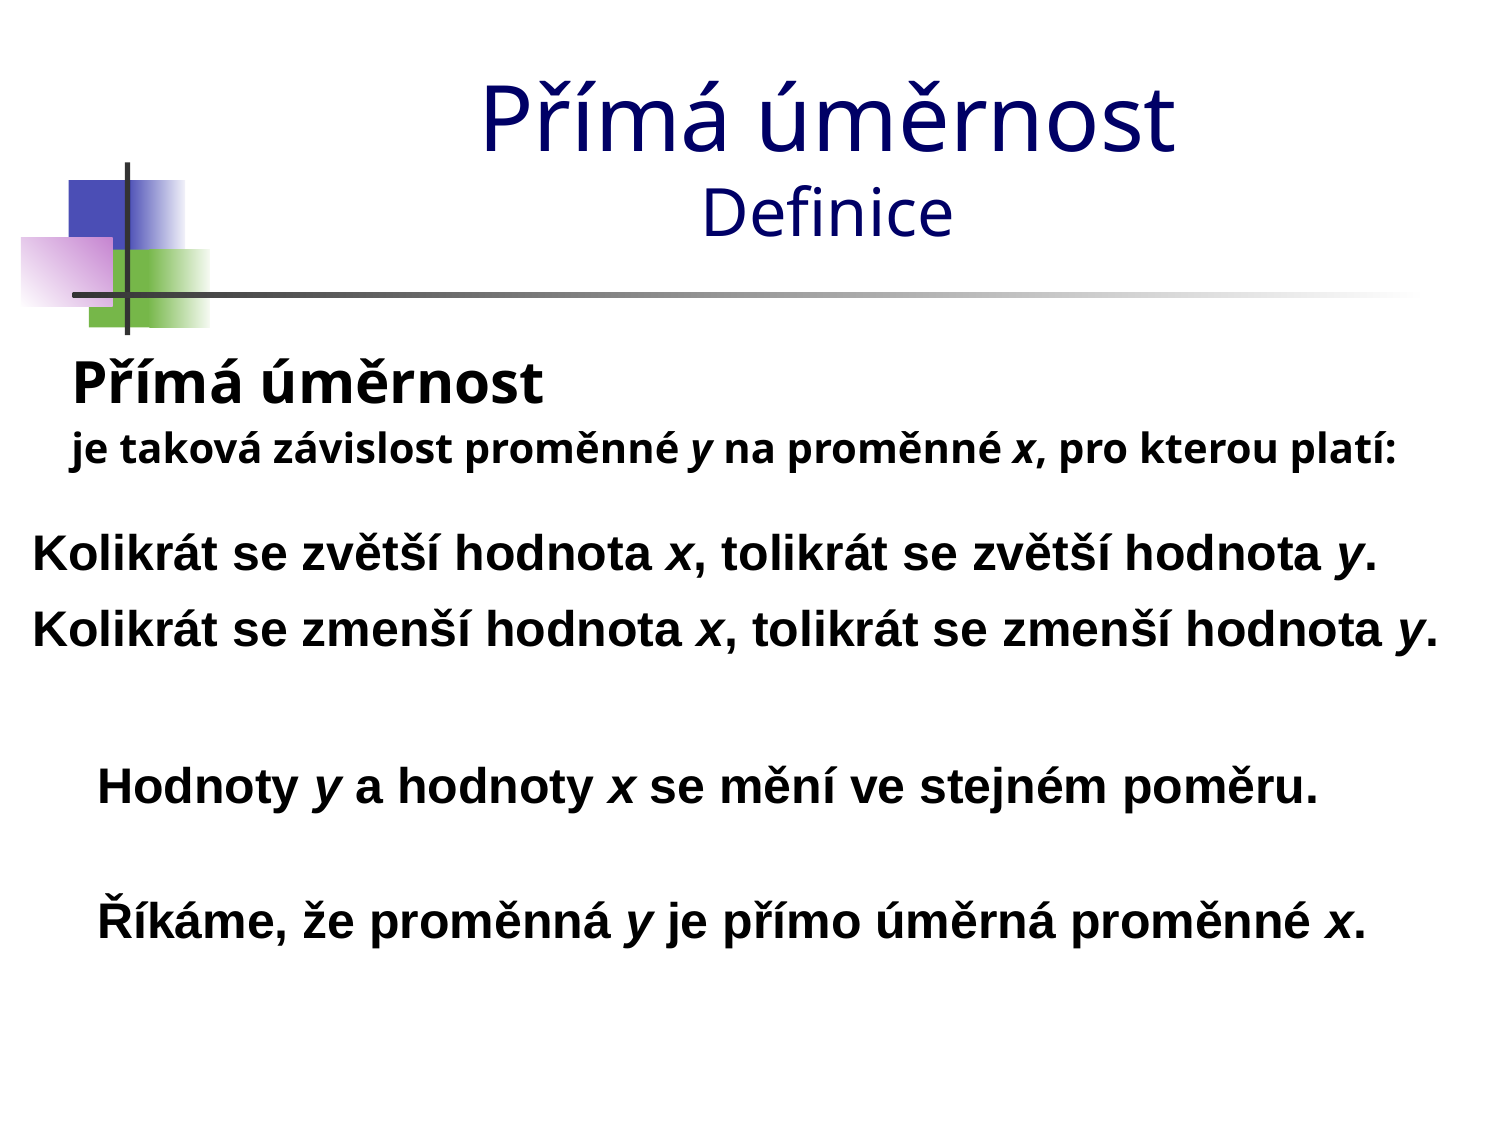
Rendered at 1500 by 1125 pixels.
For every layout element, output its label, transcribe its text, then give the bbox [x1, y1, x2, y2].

text_box Kolikrát se zmenší hodnota x, tolikrát se zmenší hodnota y. [17, 589, 1483, 664]
list Přímá úměrnost [41, 337, 609, 414]
text_box je taková závislost proměnné y na proměnné x, pro kterou platí: [41, 414, 1459, 480]
text_box Hodnoty y a hodnoty x se mění ve stejném poměru. [82, 745, 1418, 821]
title Přímá úměrnost Definice [188, 34, 1468, 276]
text_box Kolikrát se zvětší hodnota x, tolikrát se zvětší hodnota y. [17, 513, 1434, 588]
text_box Říkáme, že proměnná y je přímo úměrná proměnné x. [82, 881, 1418, 957]
